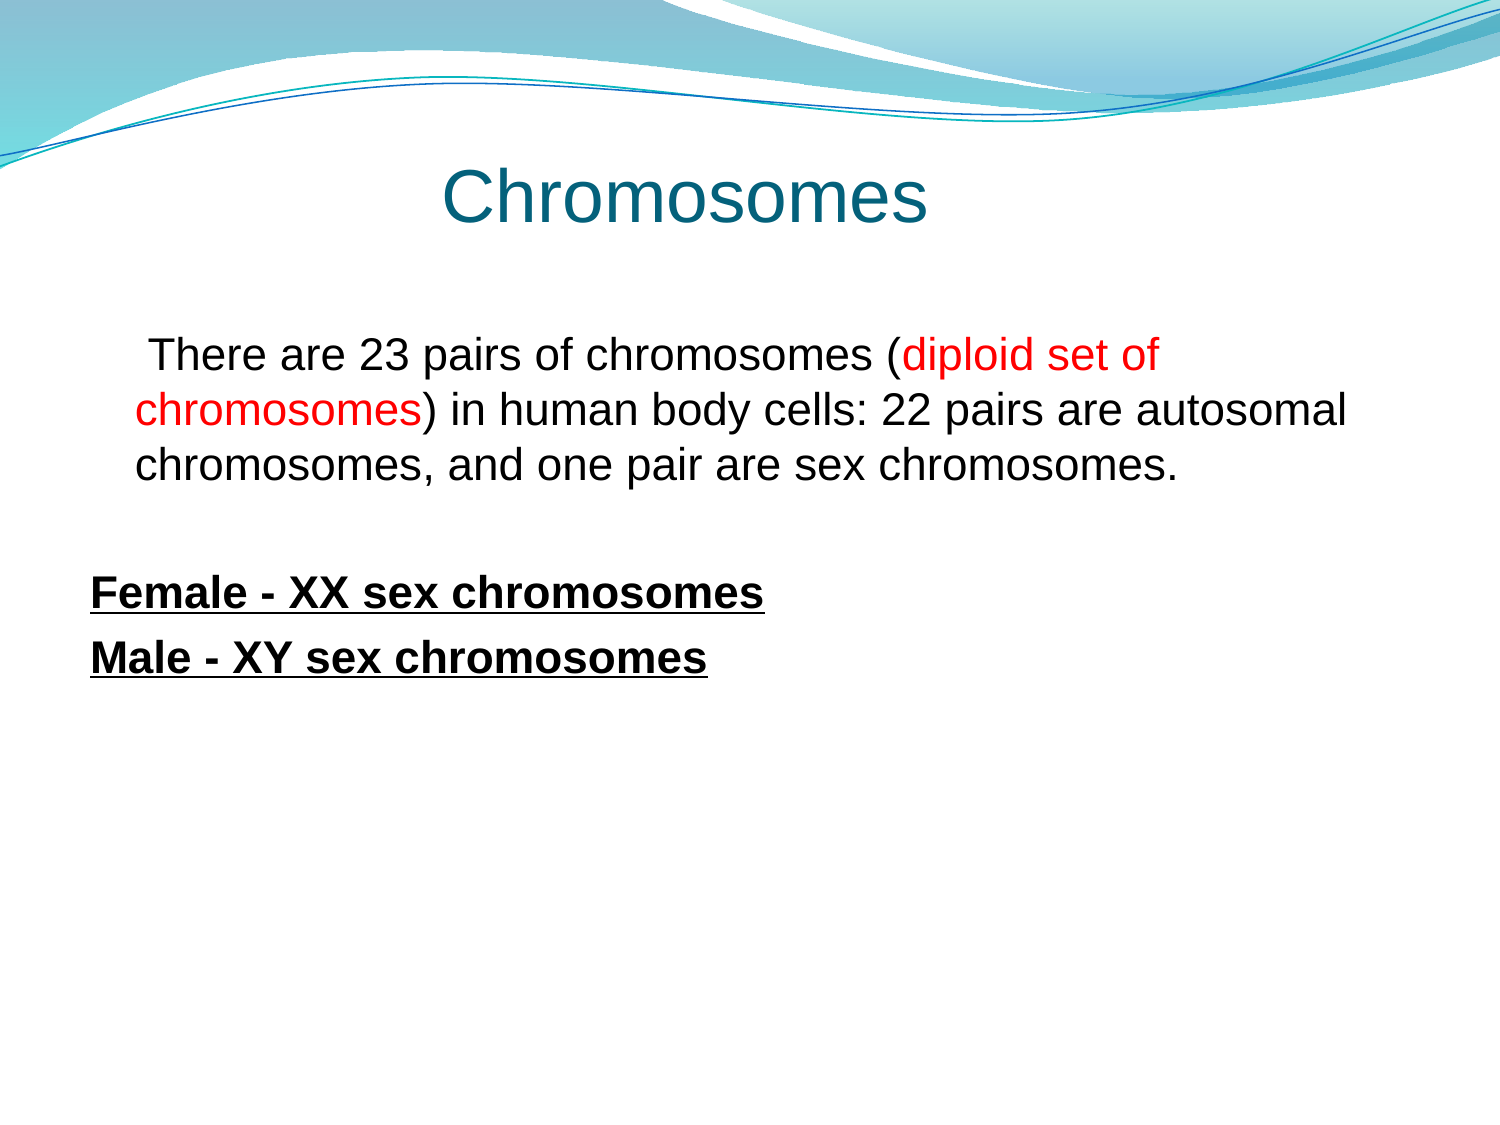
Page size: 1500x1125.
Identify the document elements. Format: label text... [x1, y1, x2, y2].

title Chromosomes [0, 50, 1350, 238]
list There are 23 pairs of chromosomes (diploid set of chromosomes) in human body cells: 22 pairs are autosomal chromosomes, and one pair are sex chromosomes. Female - XX sex chromosomes Male - XY sex chromosomes [75, 317, 1425, 1038]
